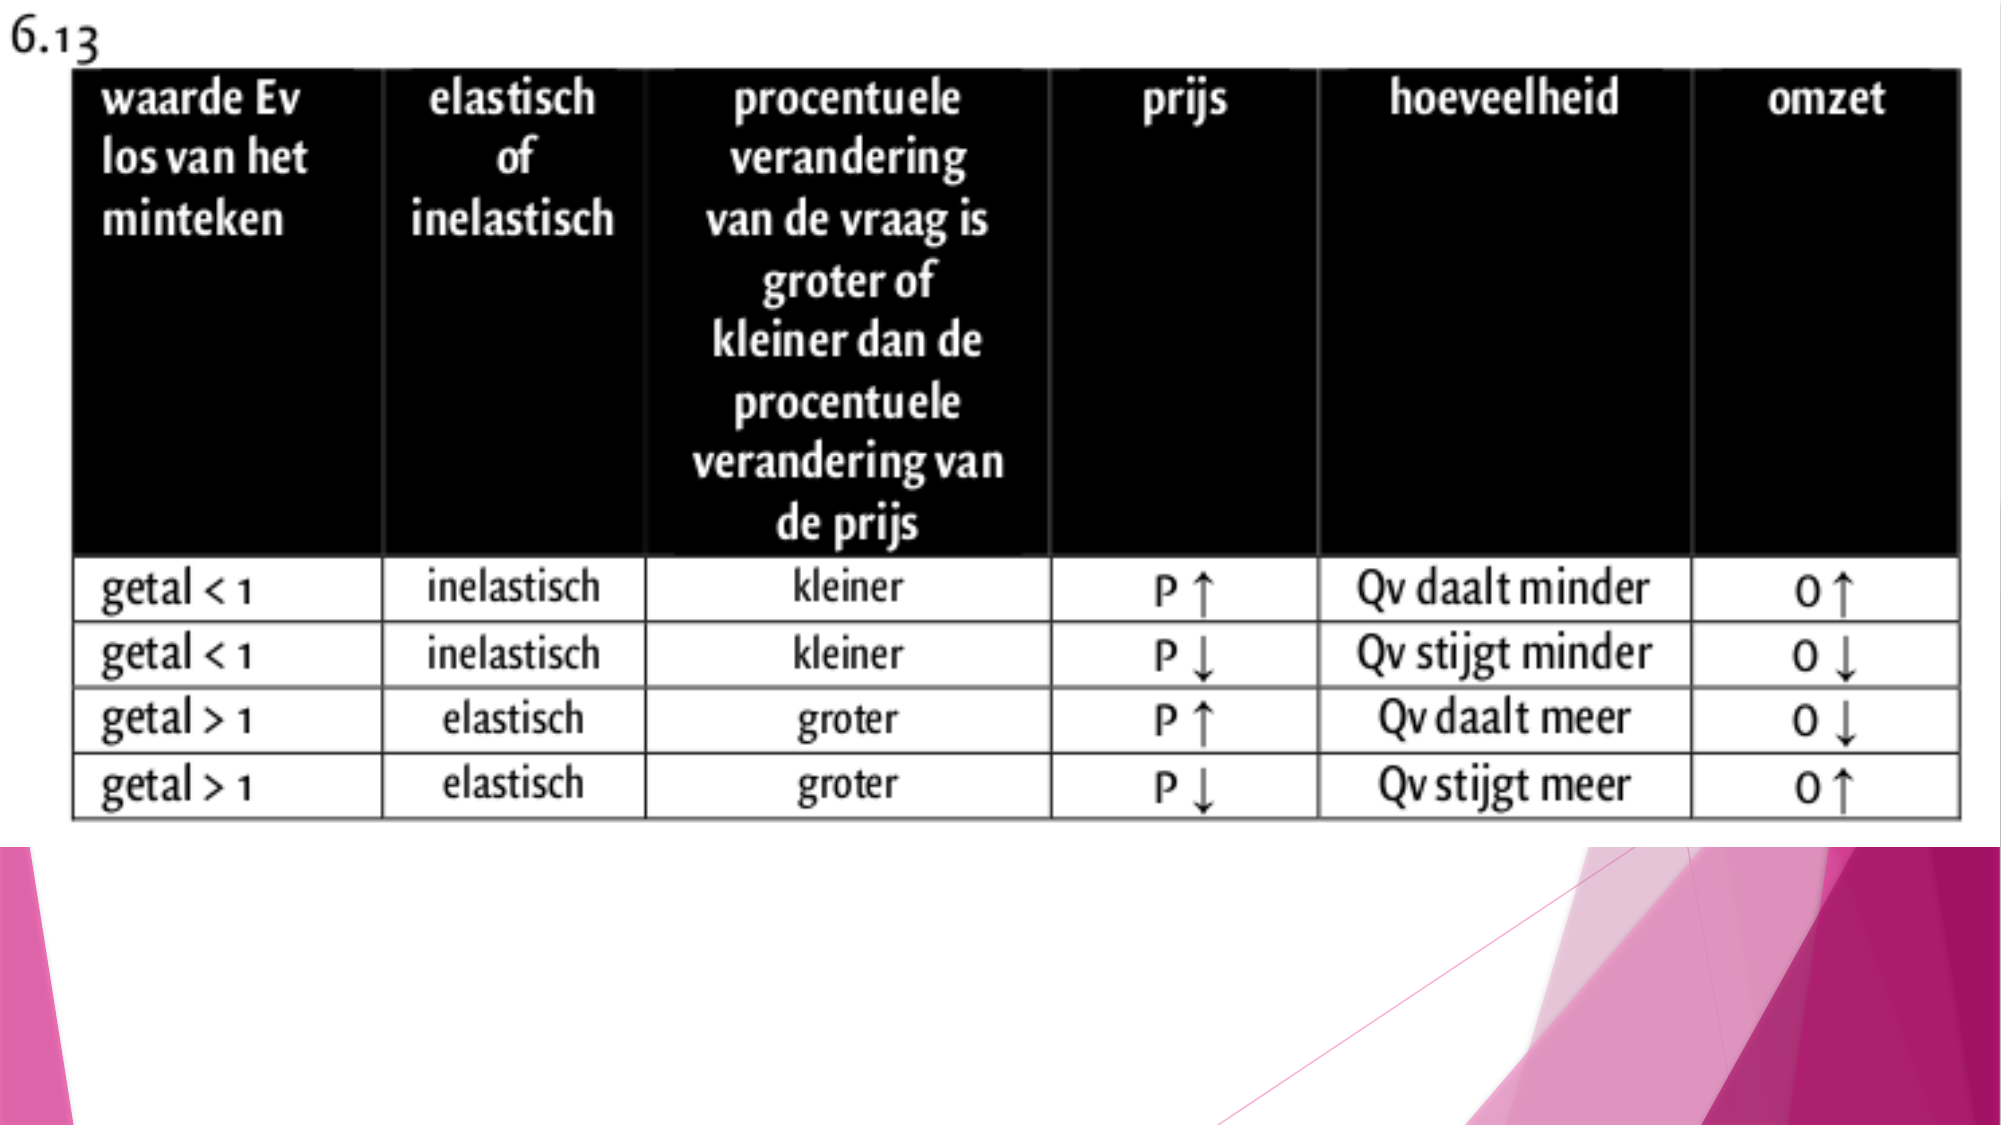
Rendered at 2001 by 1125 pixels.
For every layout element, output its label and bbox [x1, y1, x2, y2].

picture [0, 0, 2000, 848]
